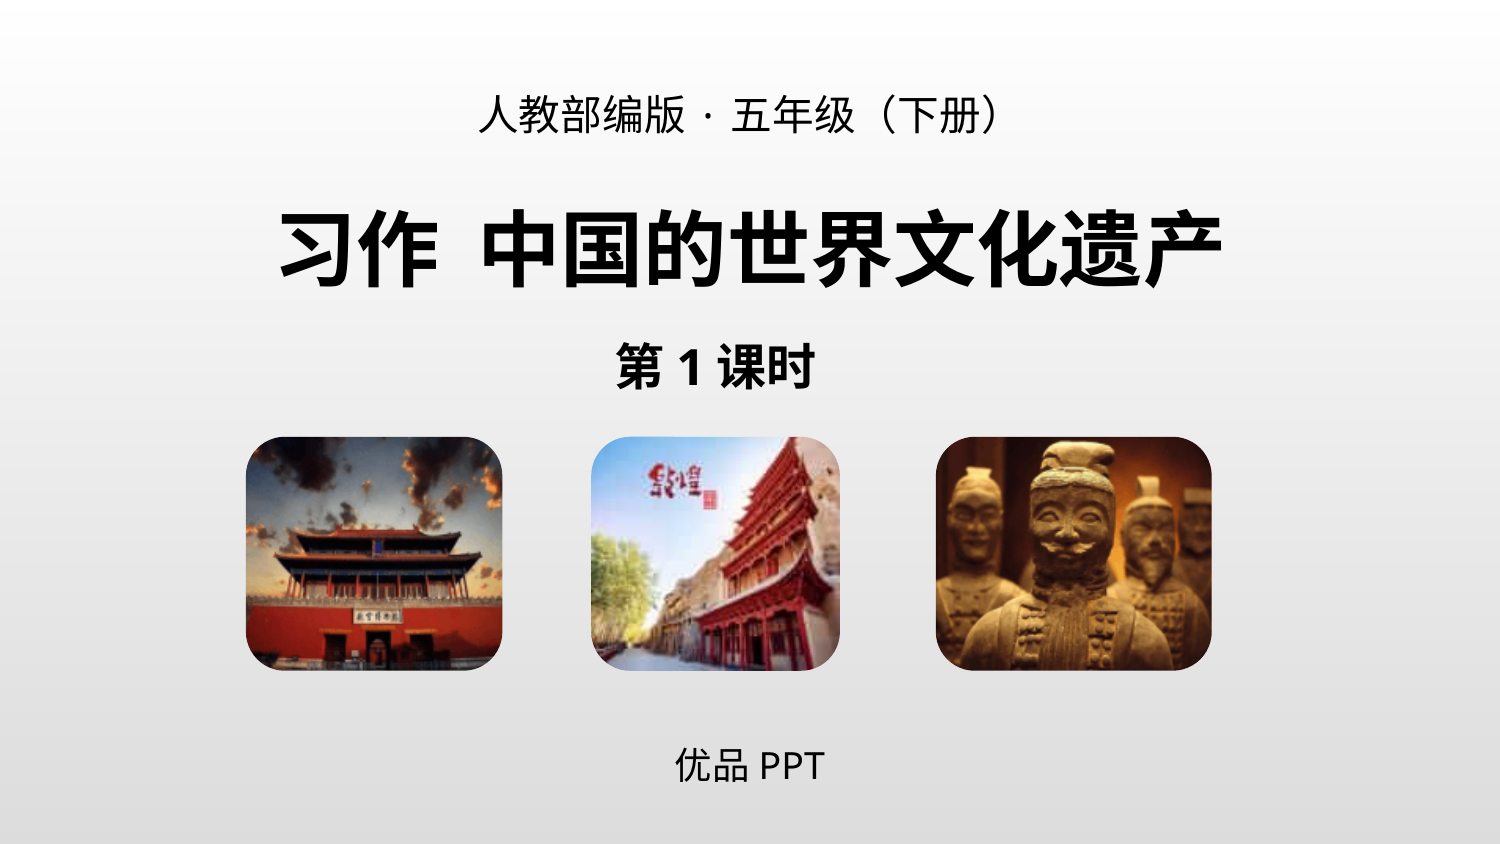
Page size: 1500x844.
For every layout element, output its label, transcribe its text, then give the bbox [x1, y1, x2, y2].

picture [245, 436, 503, 671]
picture [935, 436, 1212, 671]
text_box 第1课时 [510, 329, 921, 401]
text_box 优品PPT [0, 729, 1500, 795]
picture [591, 436, 840, 671]
text_box 人教部编版·五年级（下册） [0, 83, 1500, 145]
text_box 习作 中国的世界文化遗产 [0, 191, 1500, 303]
